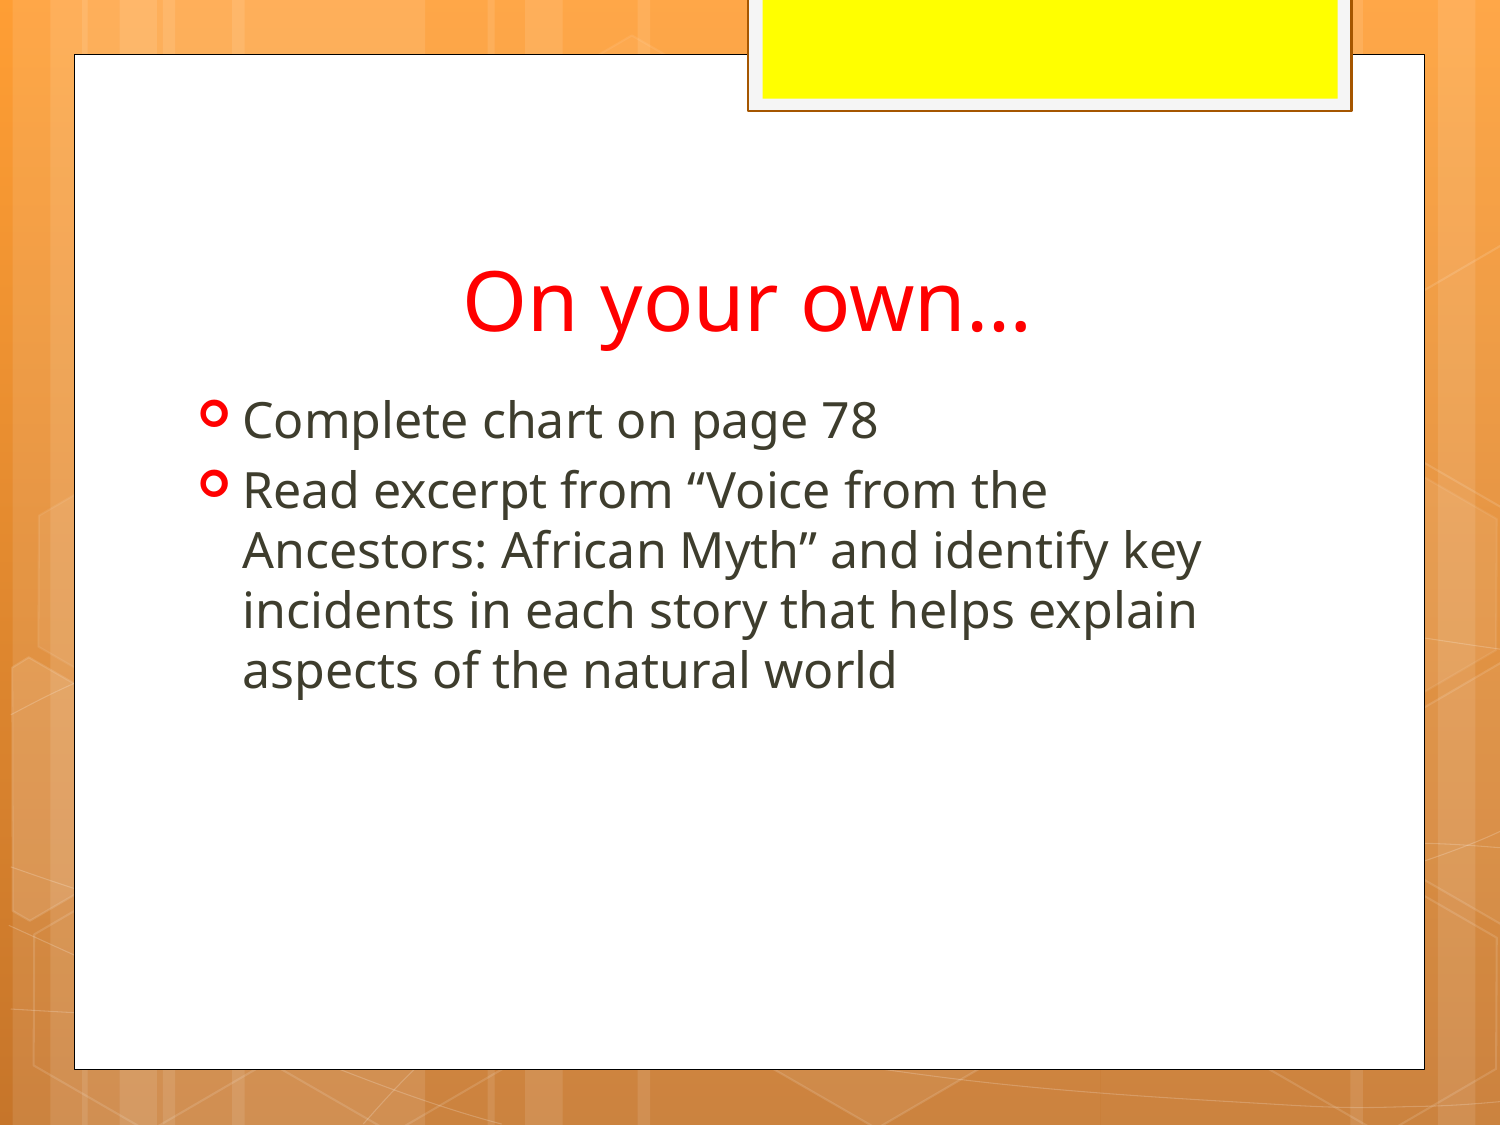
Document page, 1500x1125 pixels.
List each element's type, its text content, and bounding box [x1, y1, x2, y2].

list Complete chart on page 78 Read excerpt from “Voice from the Ancestors: African Myth” and identify key incidents in each story that helps explain aspects of the natural world [171, 381, 1283, 957]
title On your own… [171, 168, 1324, 357]
